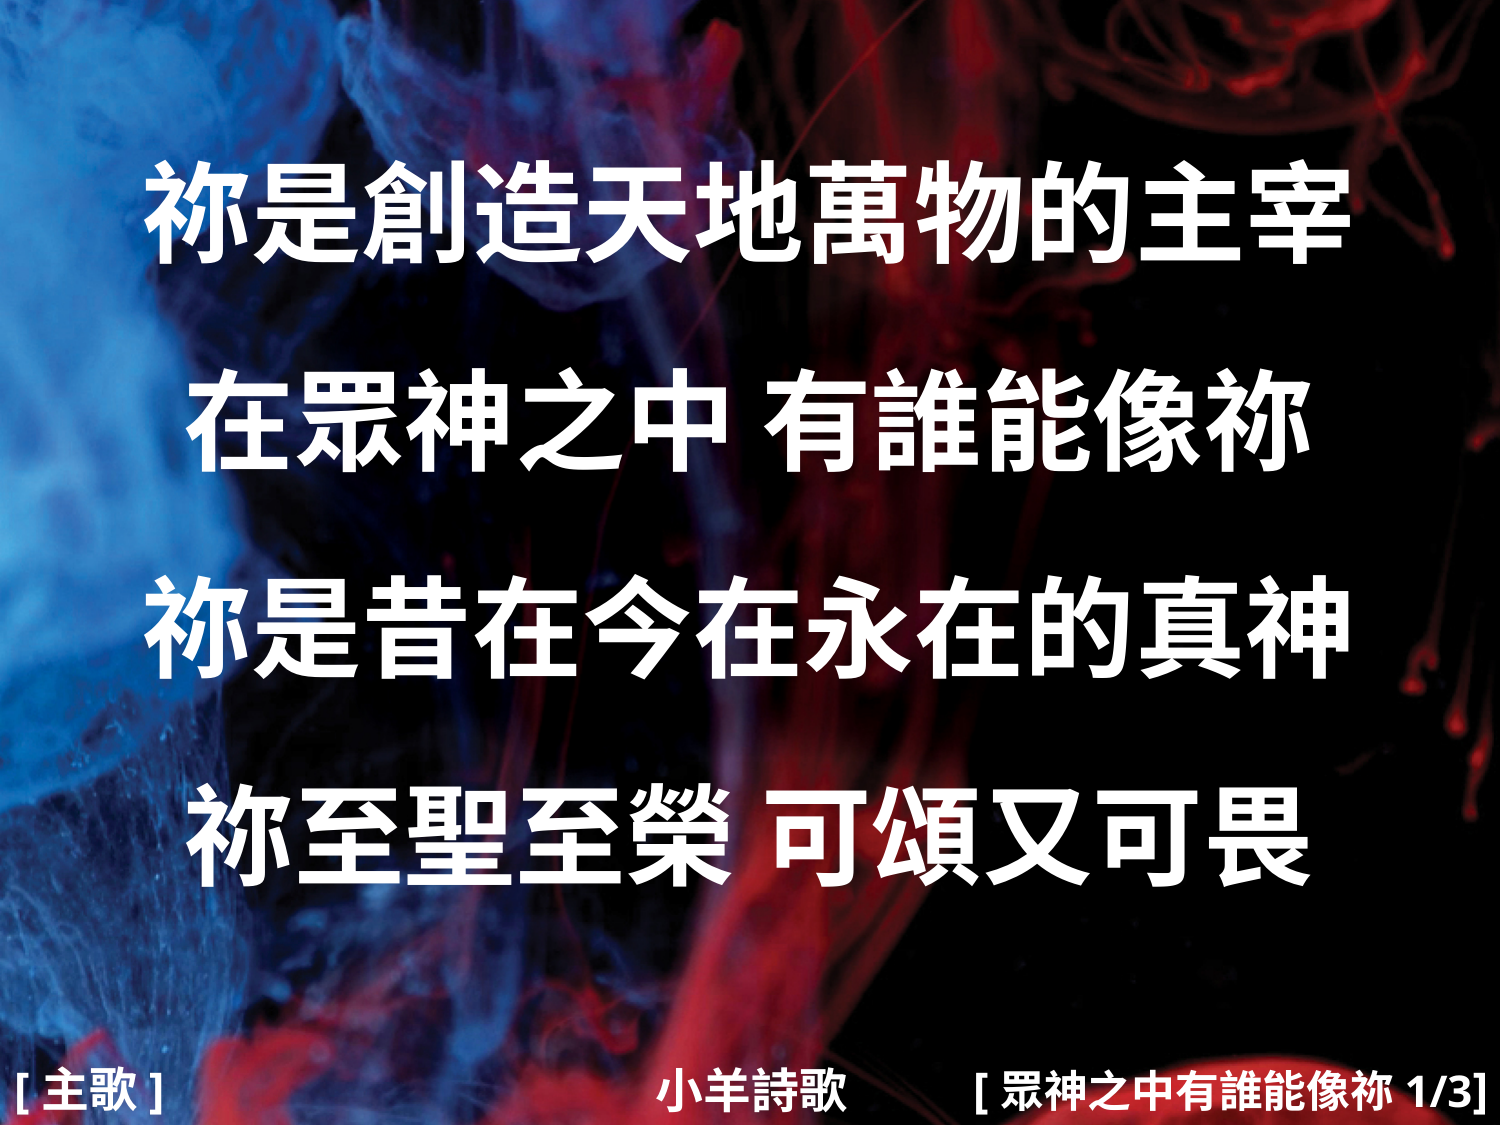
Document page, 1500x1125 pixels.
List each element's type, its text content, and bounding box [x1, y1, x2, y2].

text_box 祢是創造天地萬物的主宰 在眾神之中 有誰能像祢 祢是昔在今在永在的真神 祢至聖至榮 可頌又可畏 [0, 137, 1499, 931]
subtitle 小羊詩歌 [205, 1053, 941, 1125]
text_box [眾神之中有誰能像祢1/3] [941, 1052, 1500, 1125]
text_box [主歌] [0, 1052, 205, 1125]
picture [0, 0, 1500, 1053]
